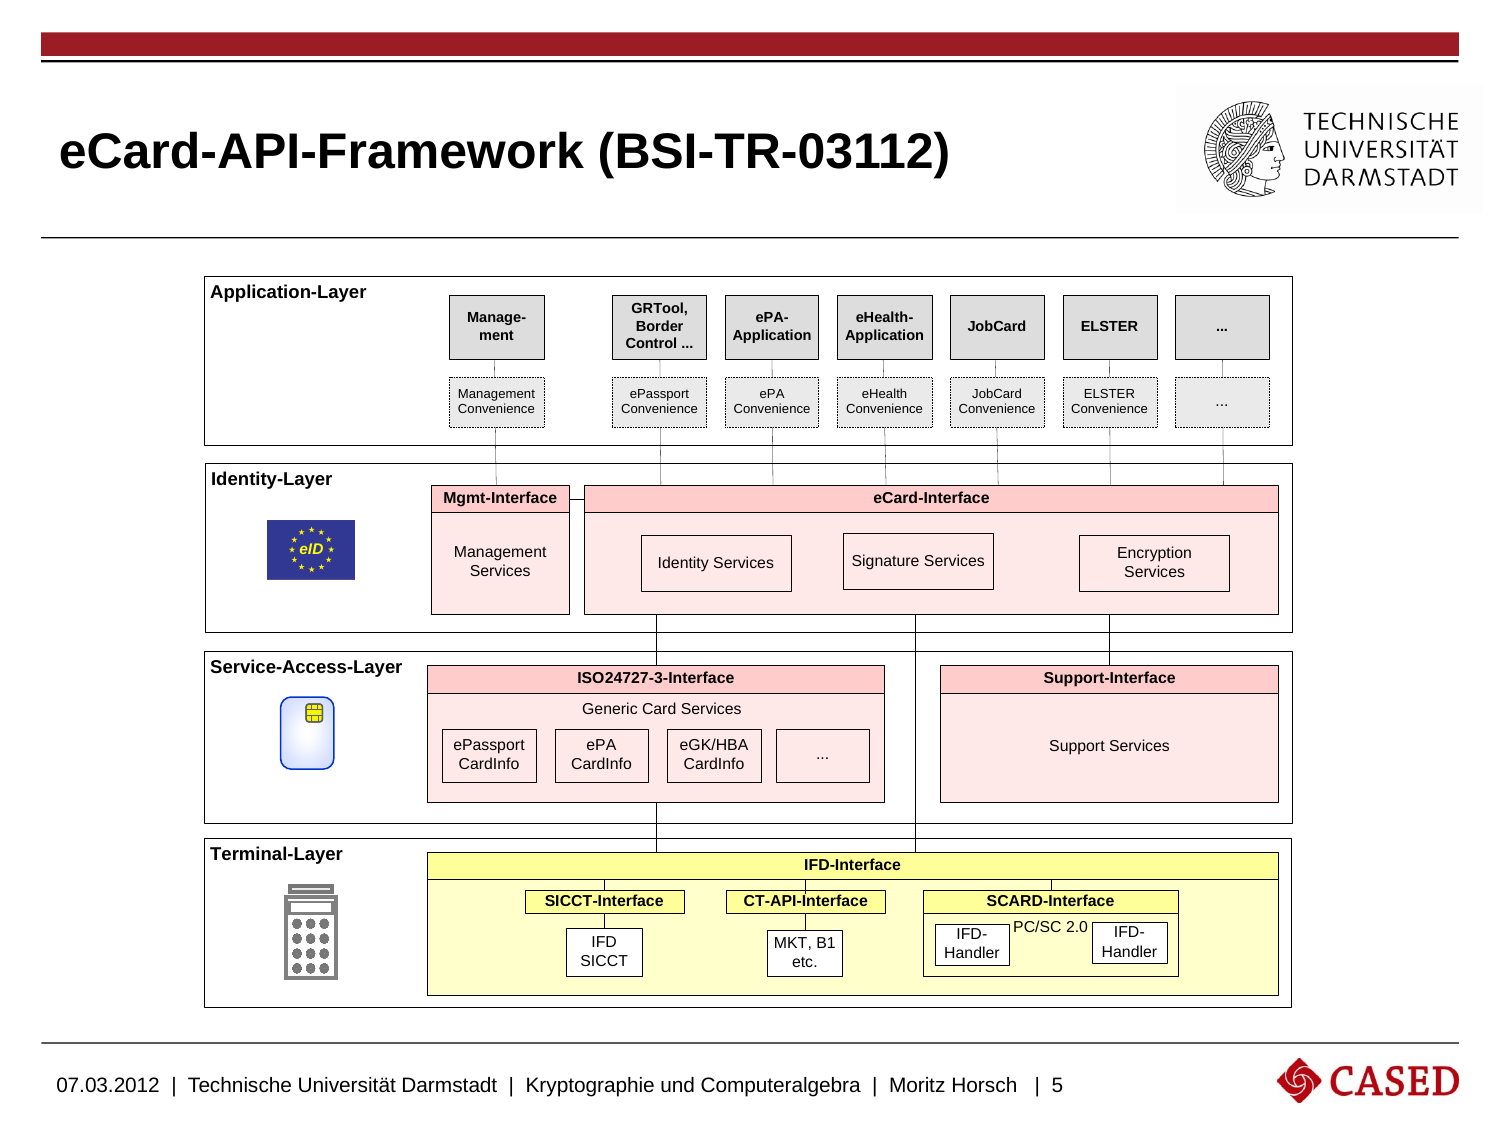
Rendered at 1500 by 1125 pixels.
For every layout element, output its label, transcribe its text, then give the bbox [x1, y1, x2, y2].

picture [1277, 1058, 1459, 1103]
picture [1175, 84, 1483, 214]
title eCard-API-Framework (BSI-TR-03112) [58, 79, 1149, 218]
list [193, 266, 1307, 1059]
